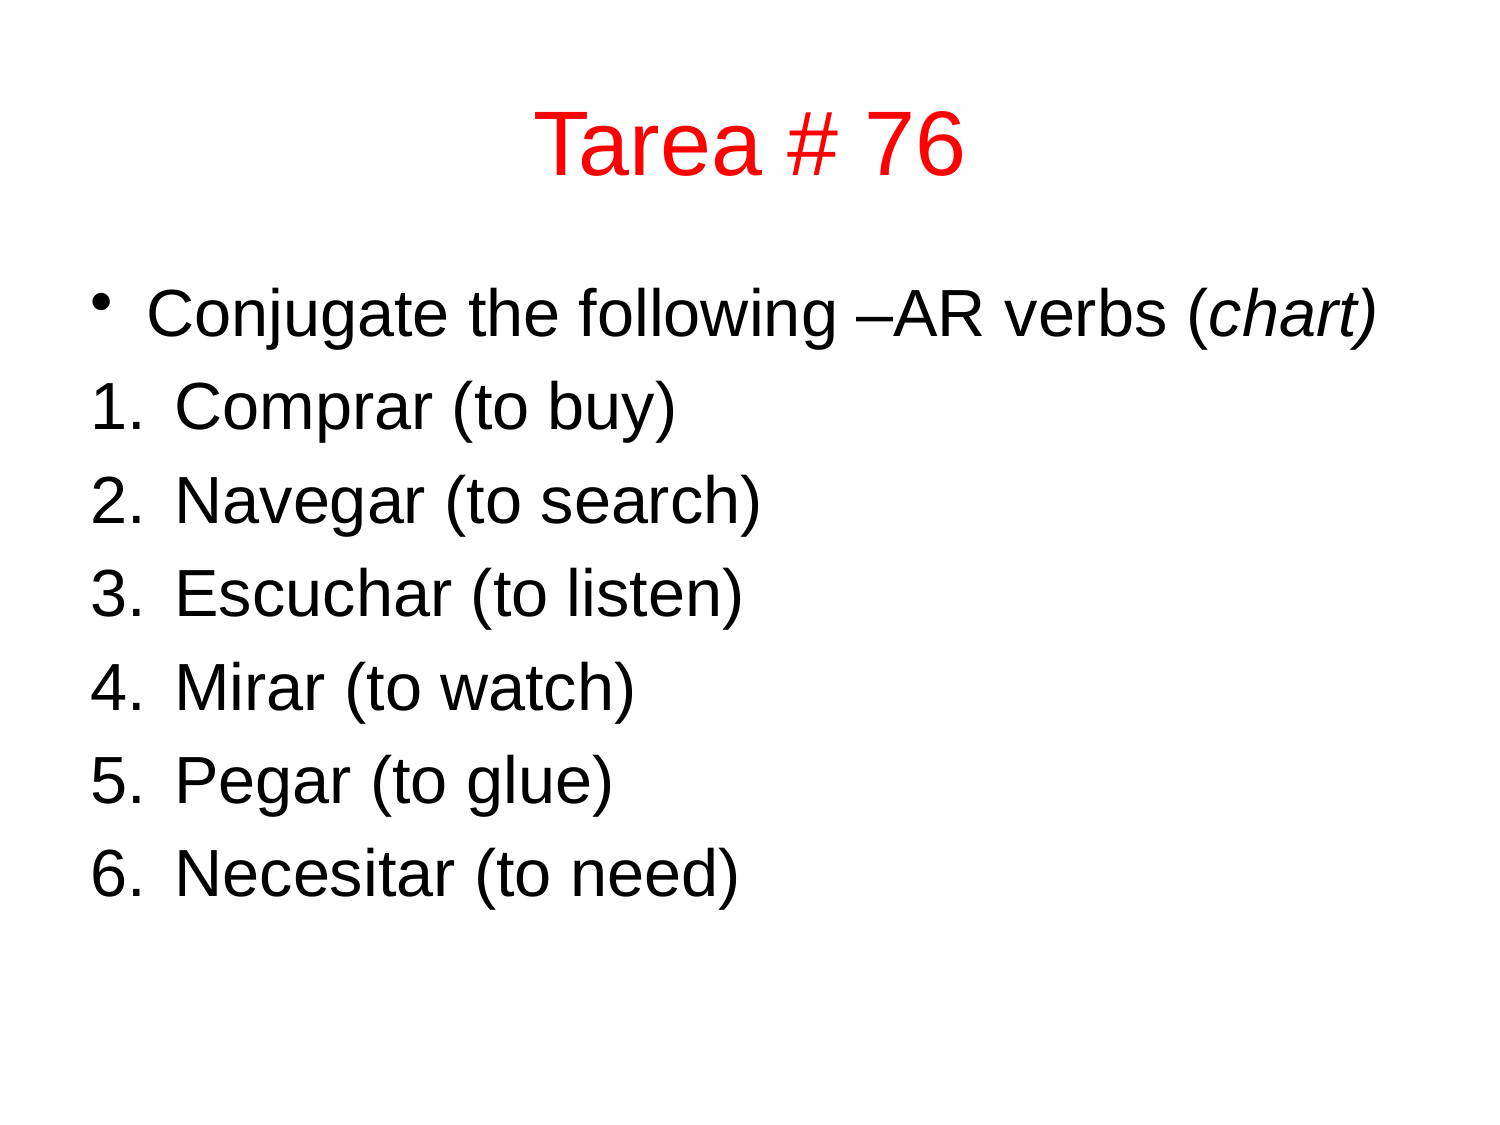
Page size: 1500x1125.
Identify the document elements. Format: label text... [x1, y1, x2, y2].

list Conjugate the following –AR verbs (chart) Comprar (to buy) Navegar (to search) Escuchar (to listen) Mirar (to watch) Pegar (to glue) Necesitar (to need) [75, 262, 1425, 1005]
title Tarea # 76 [75, 45, 1425, 233]
